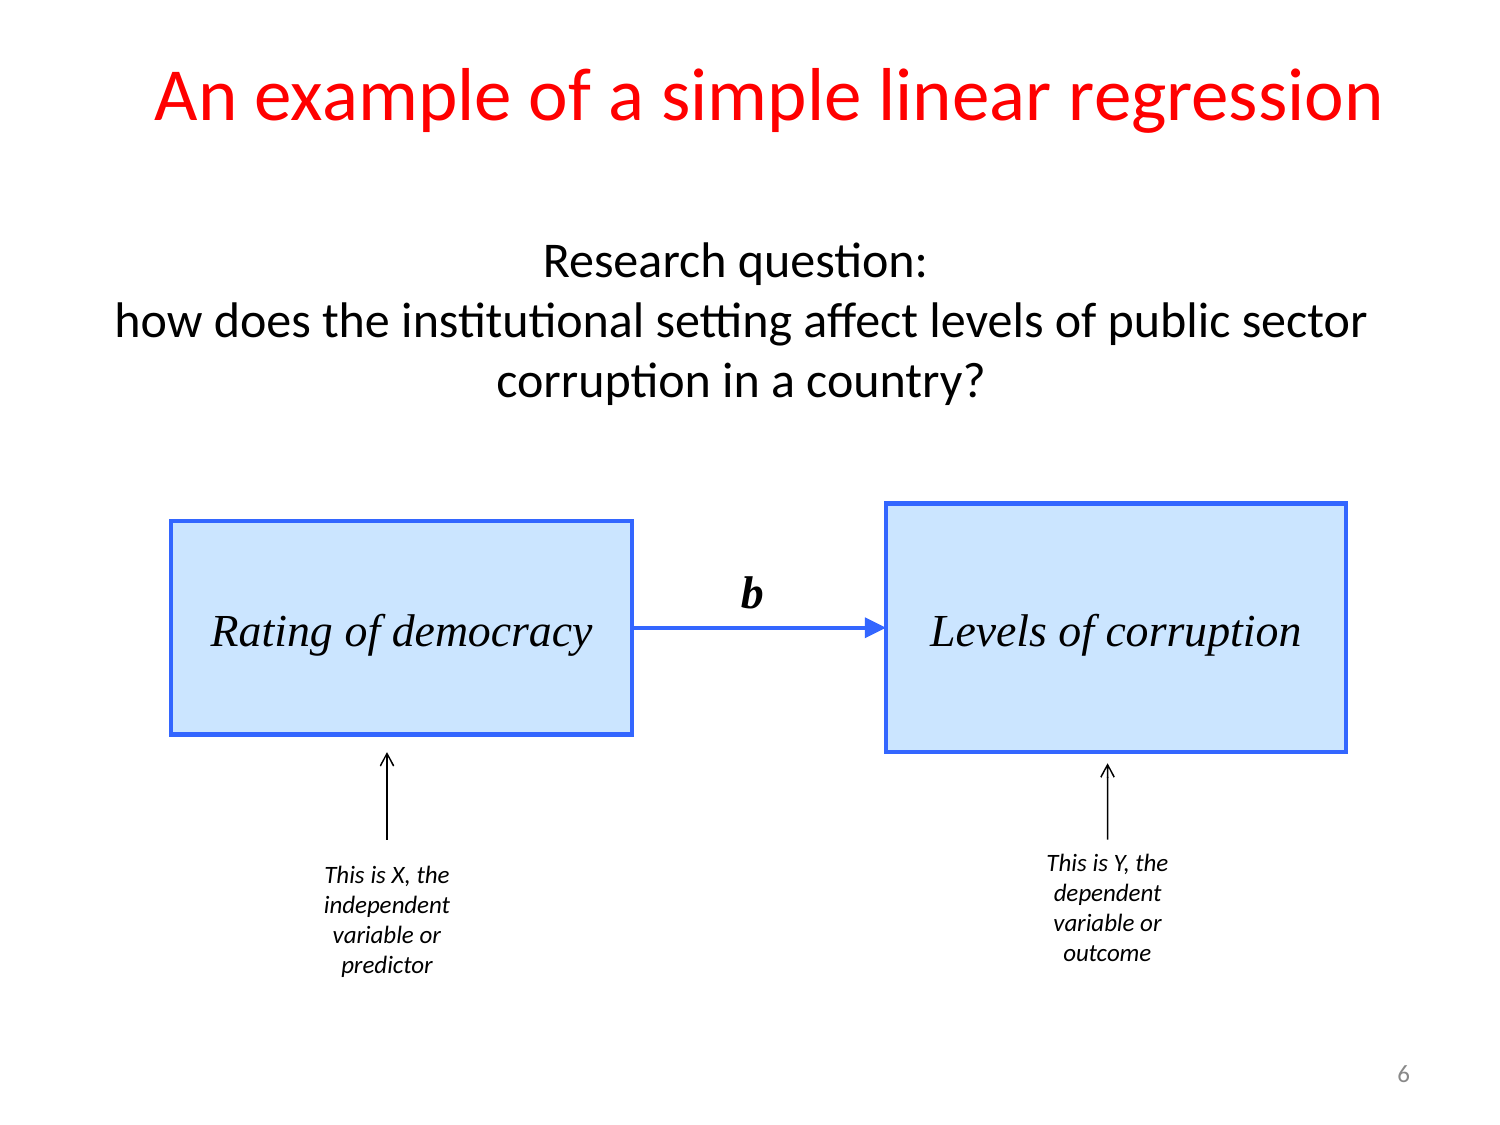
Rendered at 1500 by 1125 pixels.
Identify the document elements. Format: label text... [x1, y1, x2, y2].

title An example of a simple linear regression [75, 31, 1465, 149]
slide_number 6 [1074, 1042, 1425, 1103]
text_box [170, 503, 1347, 988]
text_box Research question: how does the institutional setting affect levels of public sector corruption in a country? [70, 219, 1412, 415]
